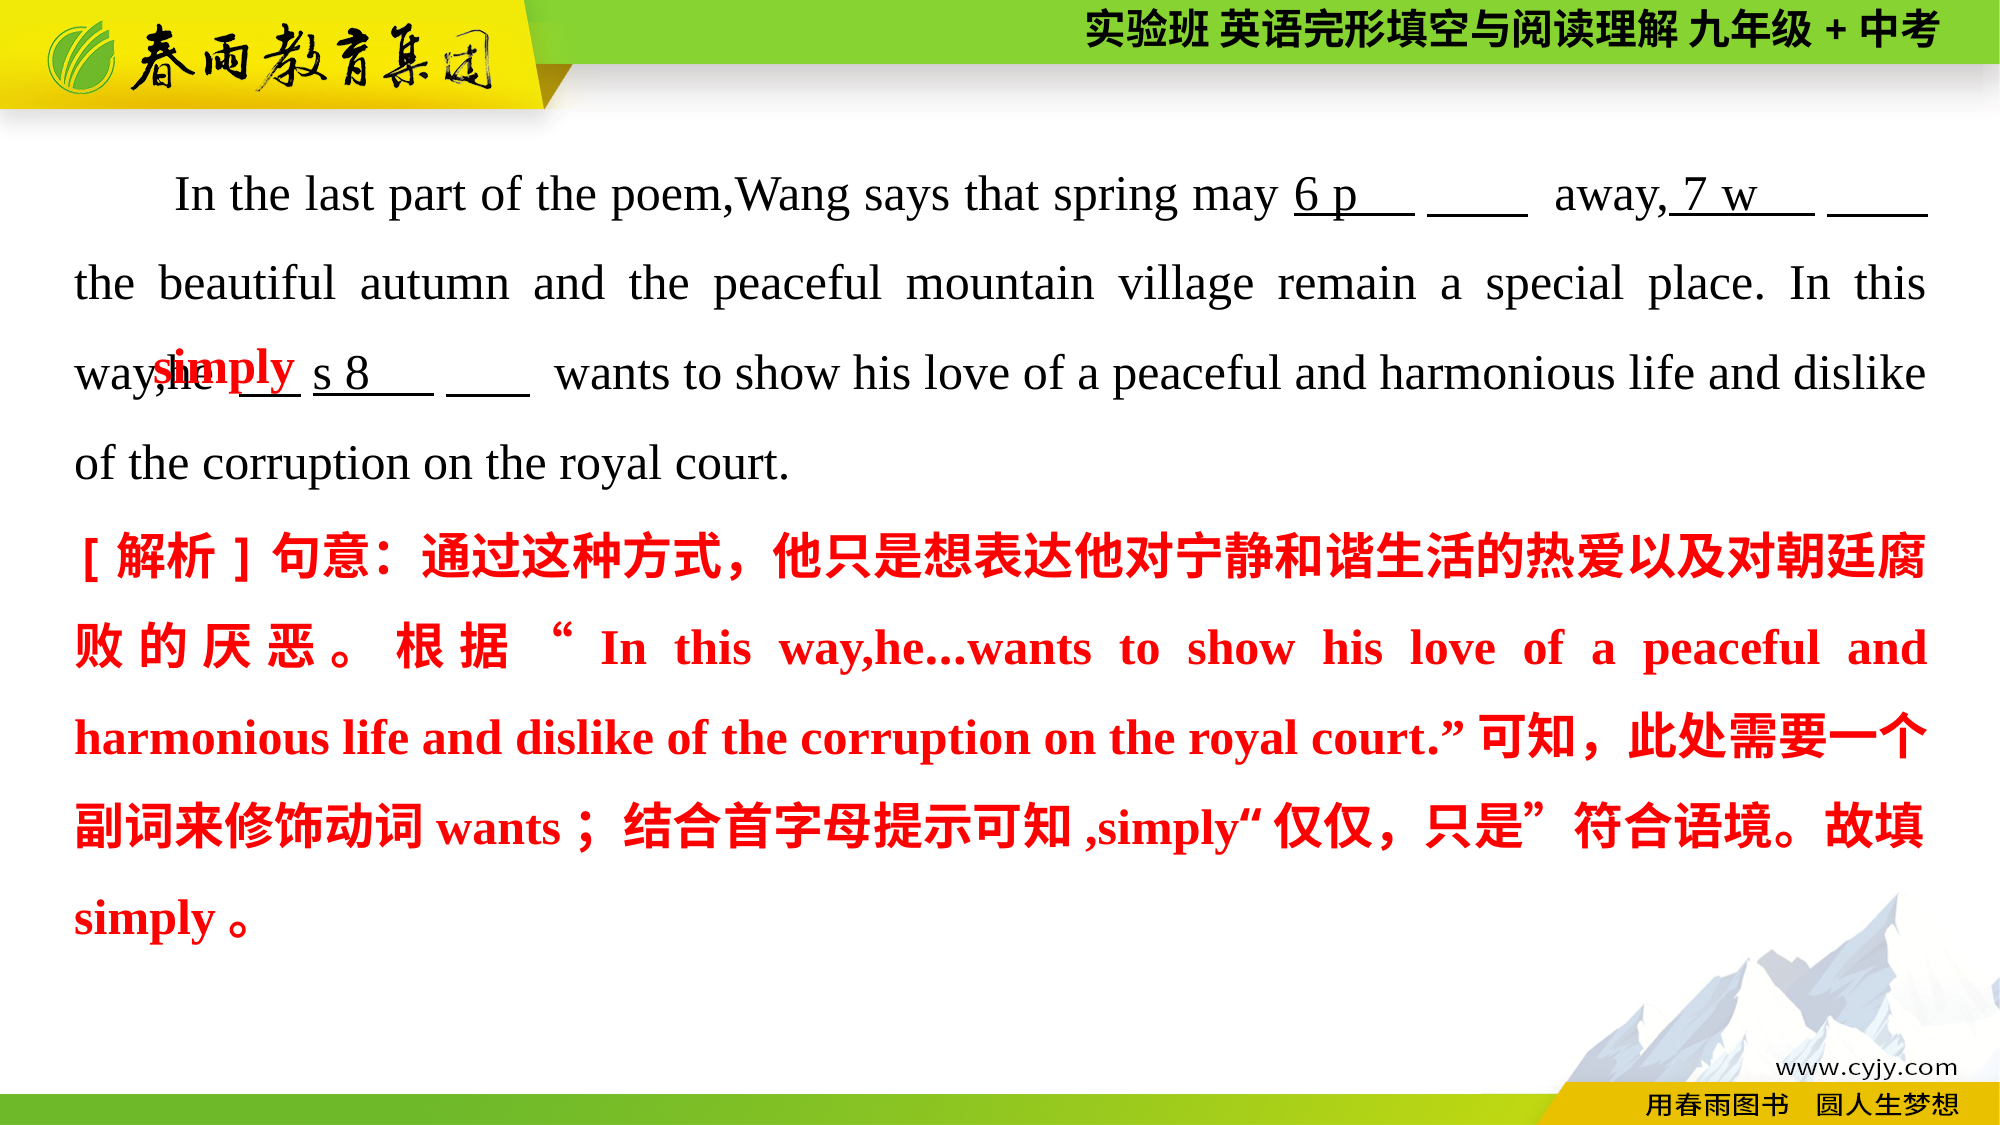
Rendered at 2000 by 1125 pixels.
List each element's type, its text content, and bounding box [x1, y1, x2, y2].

list In the last part of the poem,Wang says that spring may 6 p away, 7 w the beautiful autumn and the peaceful mountain village remain a special place. In this way,he s 8 wants to show his love of a peaceful and harmonious life and dislike of the corruption on the royal court. [59, 122, 1944, 501]
picture [0, 0, 2000, 1125]
text_box [解析]句意：通过这种方式，他只是想表达他对宁静和谐生活的热爱以及对朝廷腐败的厌恶。根据“In this way,he...wants to show his love of a peaceful and harmonious life and dislike of the corruption on the royal court.”可知，此处需要一个副词来修饰动词wants；结合首字母提示可知,simply“仅仅，只是”符合语境。故填simply。 [59, 501, 1944, 952]
text_box simply [138, 326, 311, 401]
